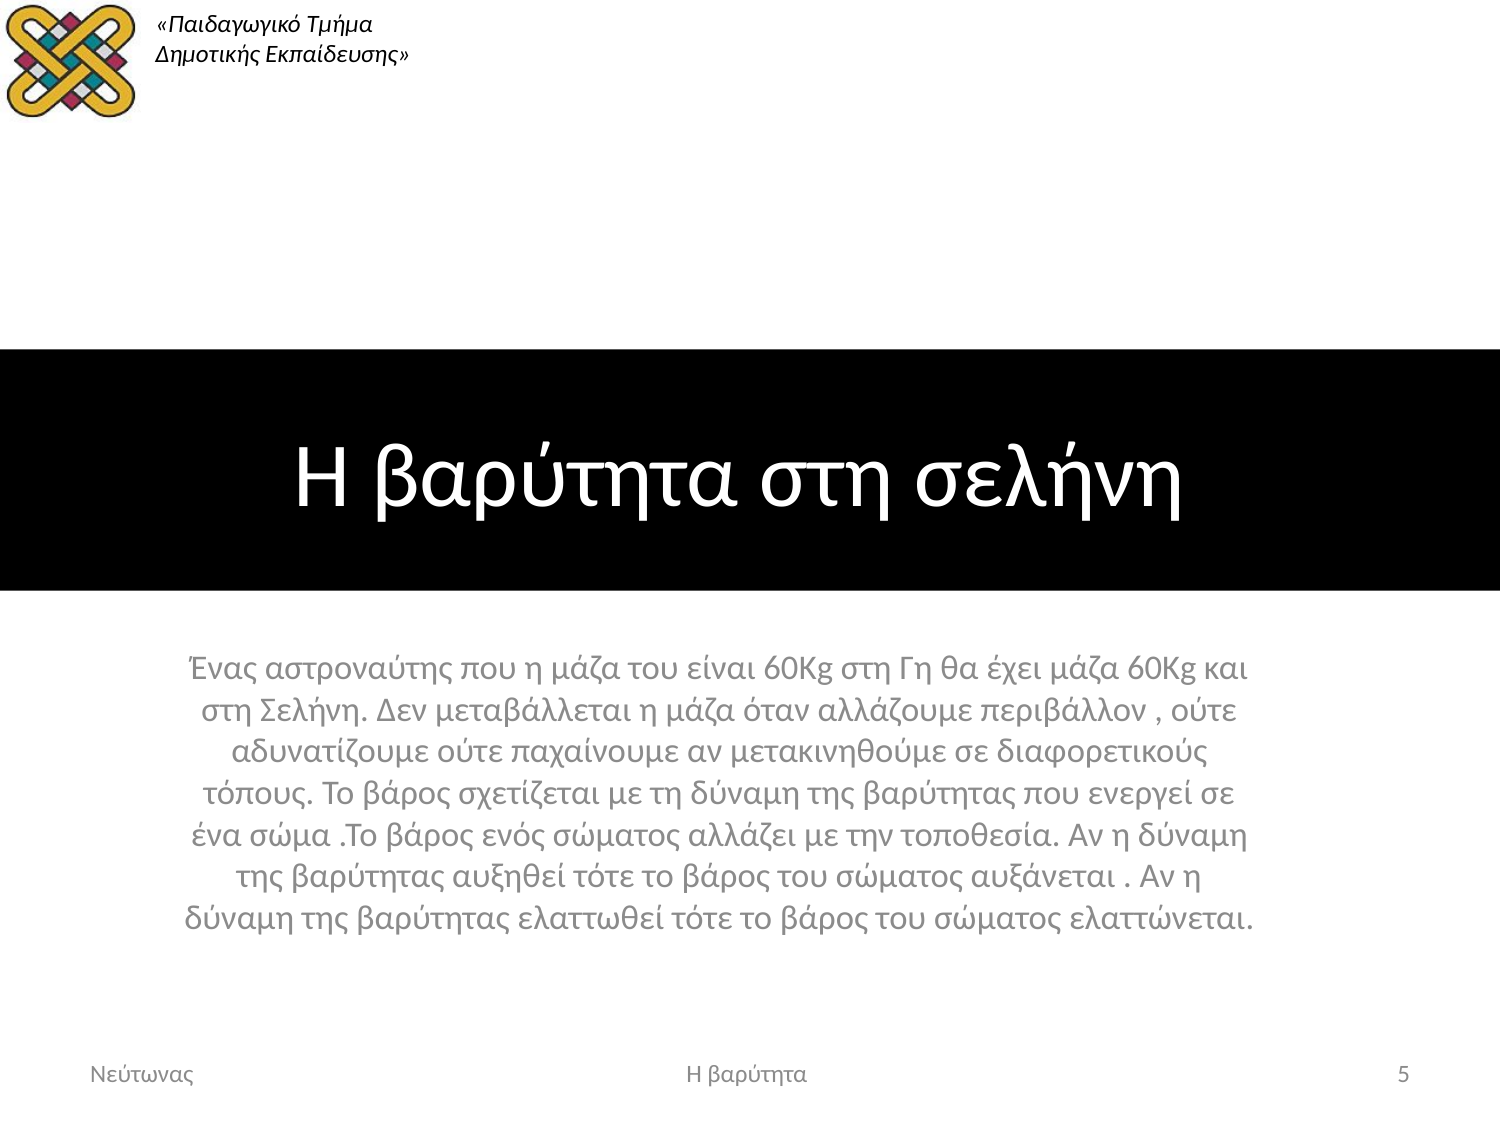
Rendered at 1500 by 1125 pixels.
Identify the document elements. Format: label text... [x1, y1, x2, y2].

picture [0, 0, 141, 123]
slide_number 5 [1074, 1042, 1425, 1103]
subtitle Ένας αστροναύτης που η μάζα του είναι 60Kg στη Γη θα έχει μάζα 60Kg και στη Σελήνη. Δεν μεταβάλλεται η μάζα όταν αλλάζουμε περιβάλλον , ούτε αδυνατίζουμε ούτε παχαίνουμε αν μετακινηθούμε σε διαφορετικούς τόπους. Το βάρος σχετίζεται με τη δύναμη της βαρύτητας που ενεργεί σε ένα σώμα .Το βάρος ενός σώματος αλλάζει με την τοποθεσία. Αν η δύναμη της βαρύτητας αυξηθεί τότε το βάρος του σώματος αυξάνεται . Αν η δύναμη της βαρύτητας ελαττωθεί τότε το βάρος του σώματος ελαττώνεται. [164, 637, 1275, 985]
slide_number Νεύτωνας [75, 1042, 425, 1103]
title Η βαρύτητα στη σελήνη [0, 349, 1500, 591]
footer Η βαρύτητα [512, 1042, 988, 1103]
